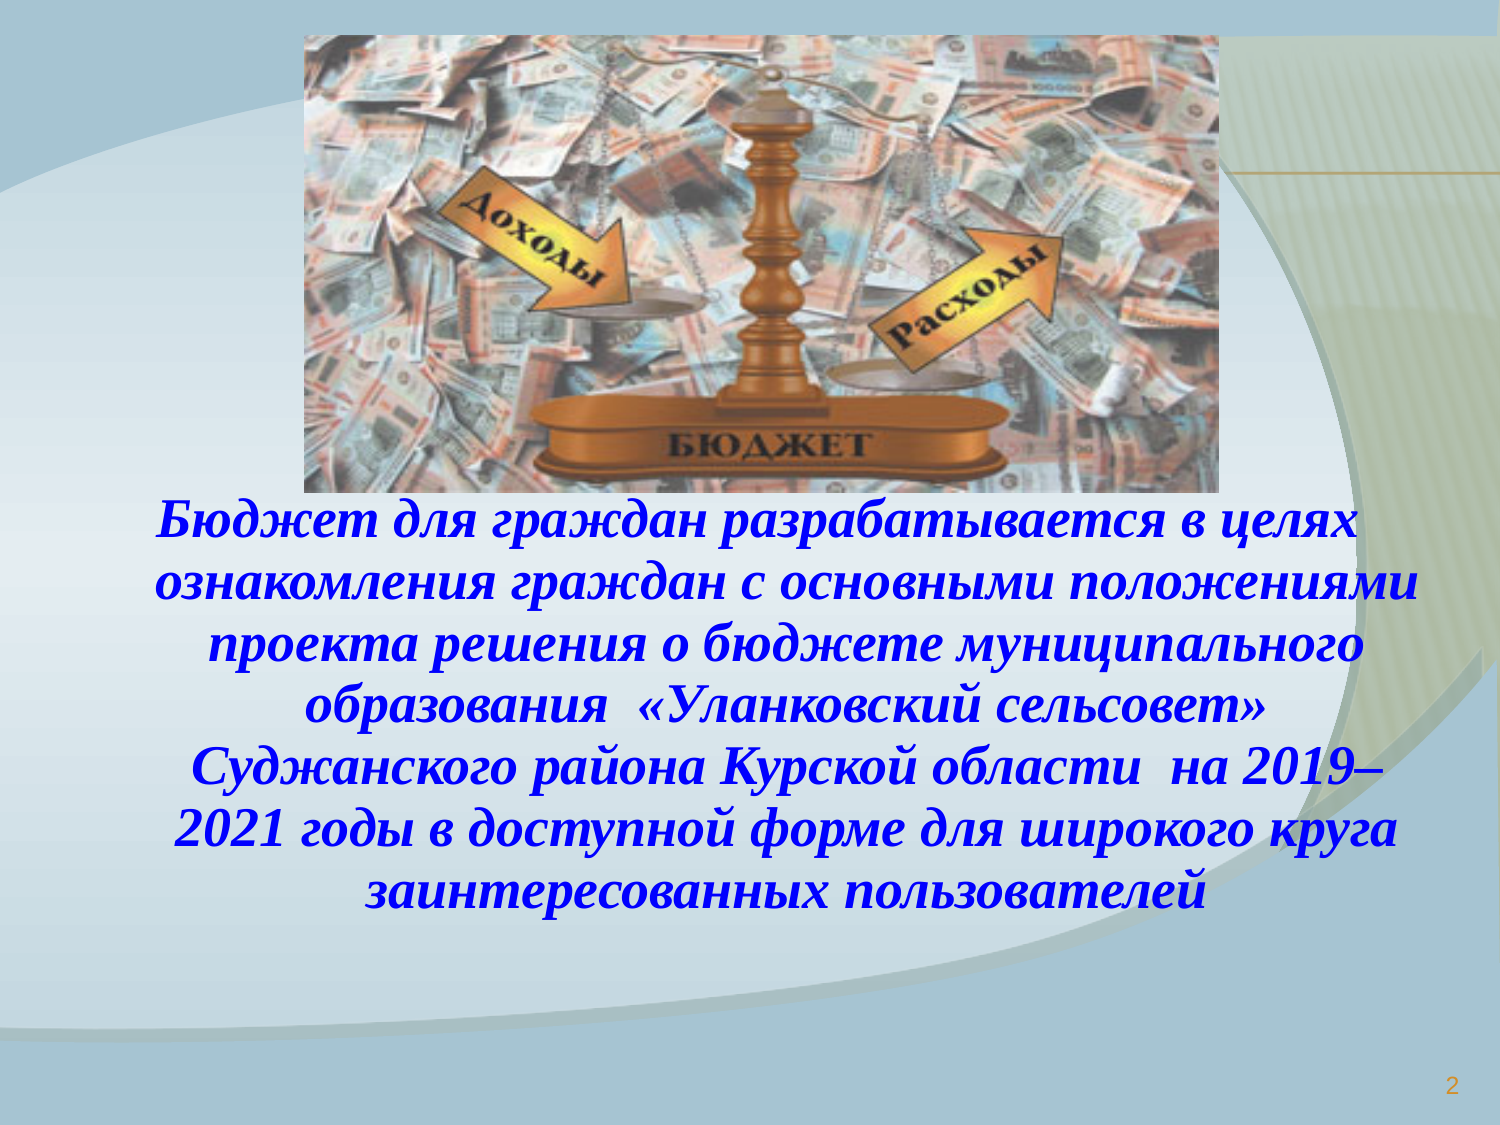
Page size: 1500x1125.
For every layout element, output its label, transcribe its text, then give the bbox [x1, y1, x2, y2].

list Бюджет для граждан разрабатывается в целях ознакомления граждан с основными положениями проекта решения о бюджете муниципального образования «Уланковский сельсовет» Суджанского района Курской области на 2019– 2021 годы в доступной форме для широкого круга заинтересованных пользователей [75, 480, 1442, 973]
picture [304, 34, 1219, 493]
slide_number 2 [1350, 1061, 1475, 1103]
